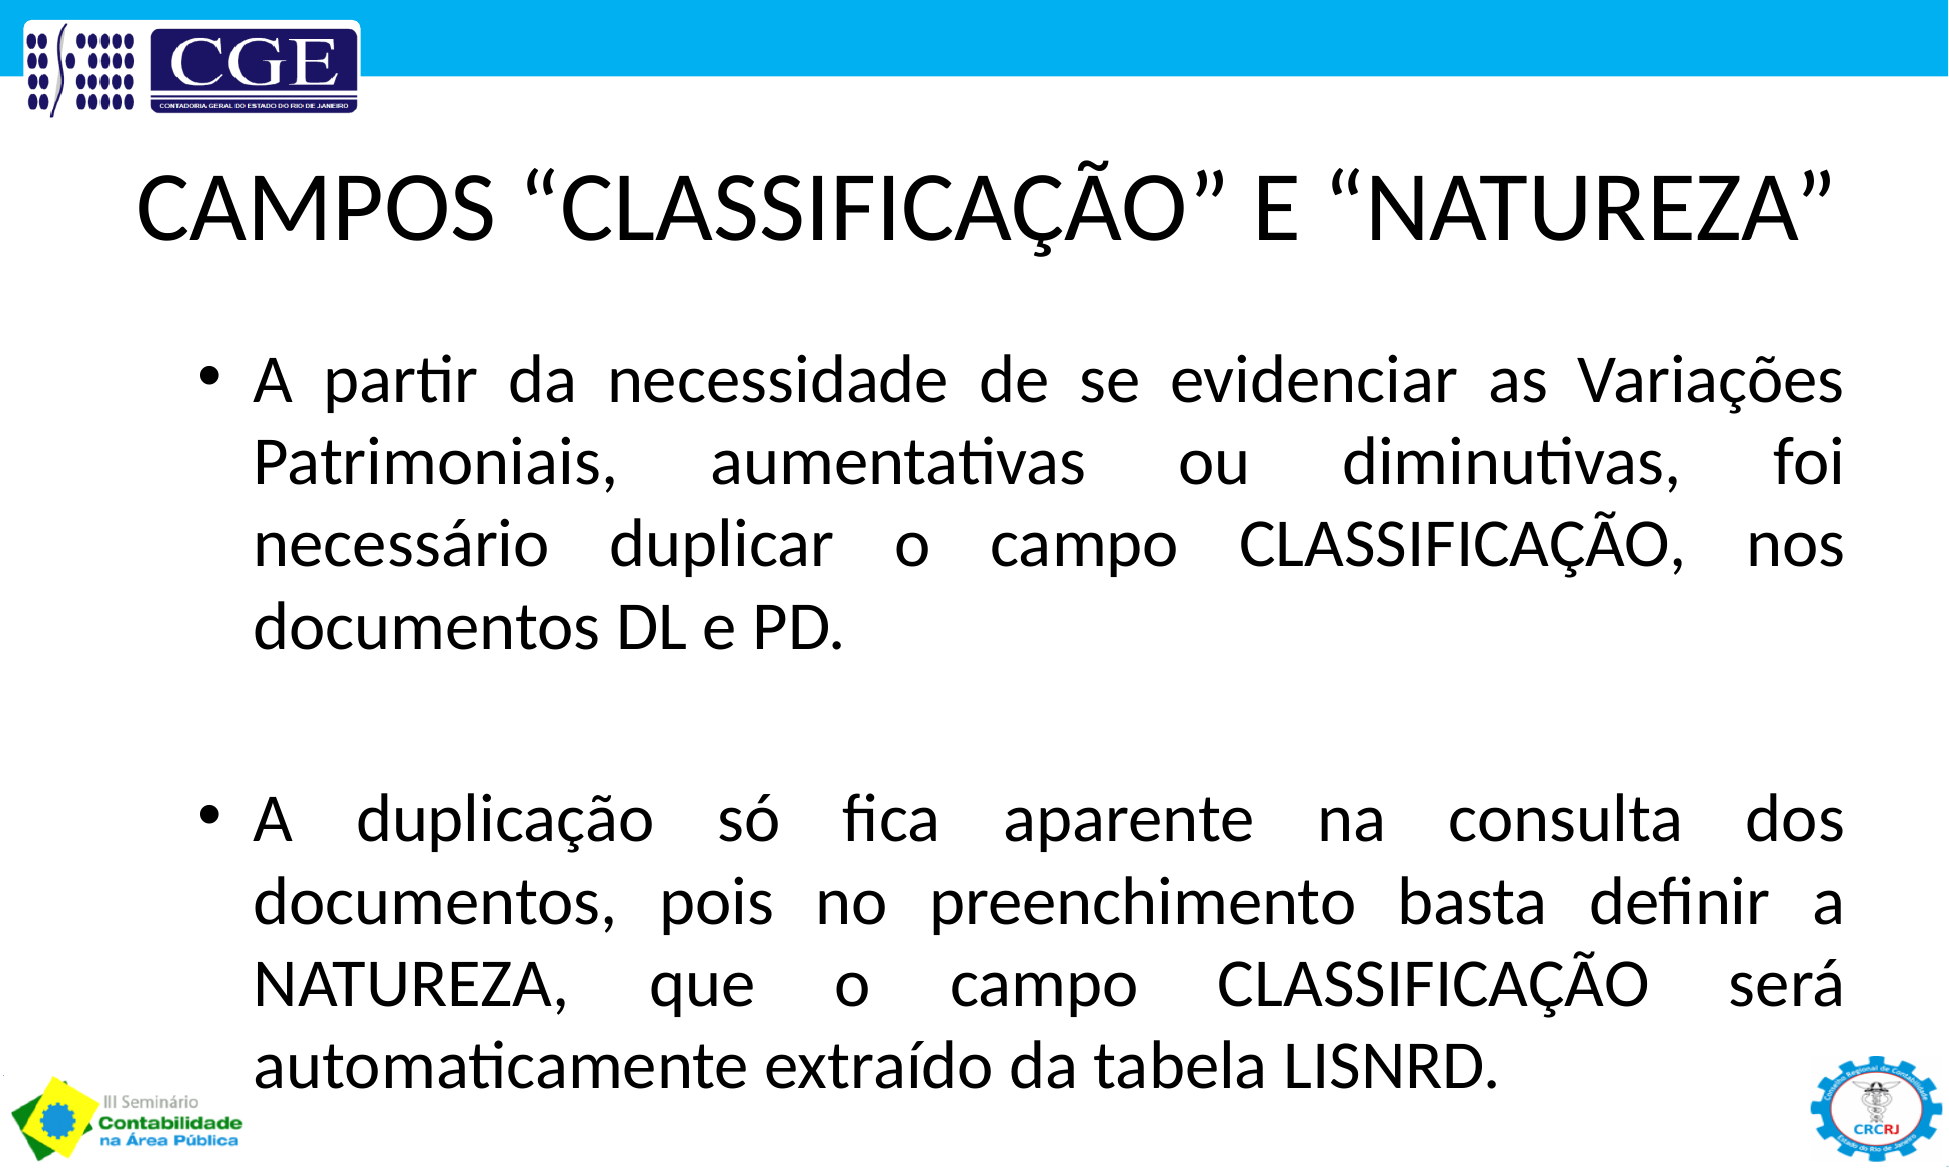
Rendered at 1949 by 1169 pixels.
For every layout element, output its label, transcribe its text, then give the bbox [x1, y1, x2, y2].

picture [3, 1075, 254, 1168]
picture [1865, 1056, 1870, 1065]
text_box A partir da necessidade de se evidenciar as Variações Patrimoniais, aumentativas ou diminutivas, foi necessário duplicar o campo CLASSIFICAÇÃO, nos documentos DL e PD. A duplicação só fica aparente na consulta dos documentos, pois no preenchimento basta definir a NATUREZA, que o campo CLASSIFICAÇÃO será automaticamente extraído da tabela LISNRD. [179, 324, 1865, 1150]
picture [1803, 1056, 1949, 1167]
picture [1865, 1066, 1927, 1151]
picture [23, 20, 361, 118]
text_box CAMPOS “CLASSIFICAÇÃO” E “NATUREZA” [110, 131, 1865, 327]
